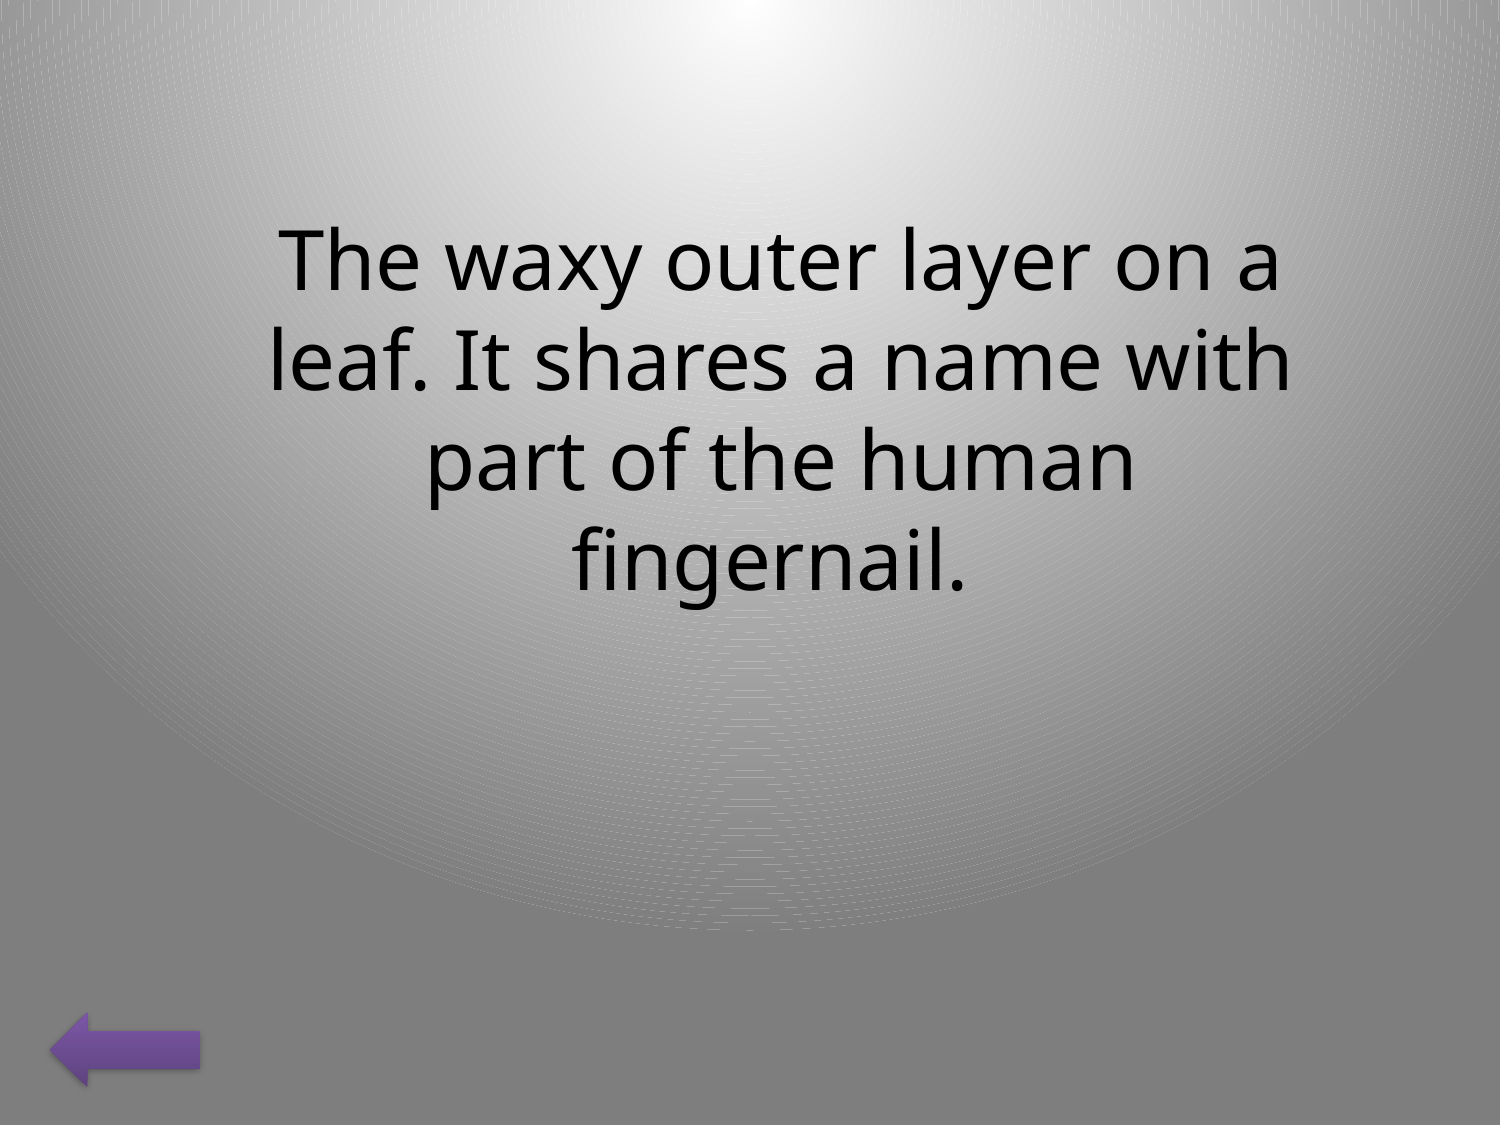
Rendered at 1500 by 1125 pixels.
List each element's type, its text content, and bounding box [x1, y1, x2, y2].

text_box The waxy outer layer on a leaf. It shares a name with part of the human fingernail. [224, 199, 1338, 615]
text_box [49, 1012, 200, 1088]
